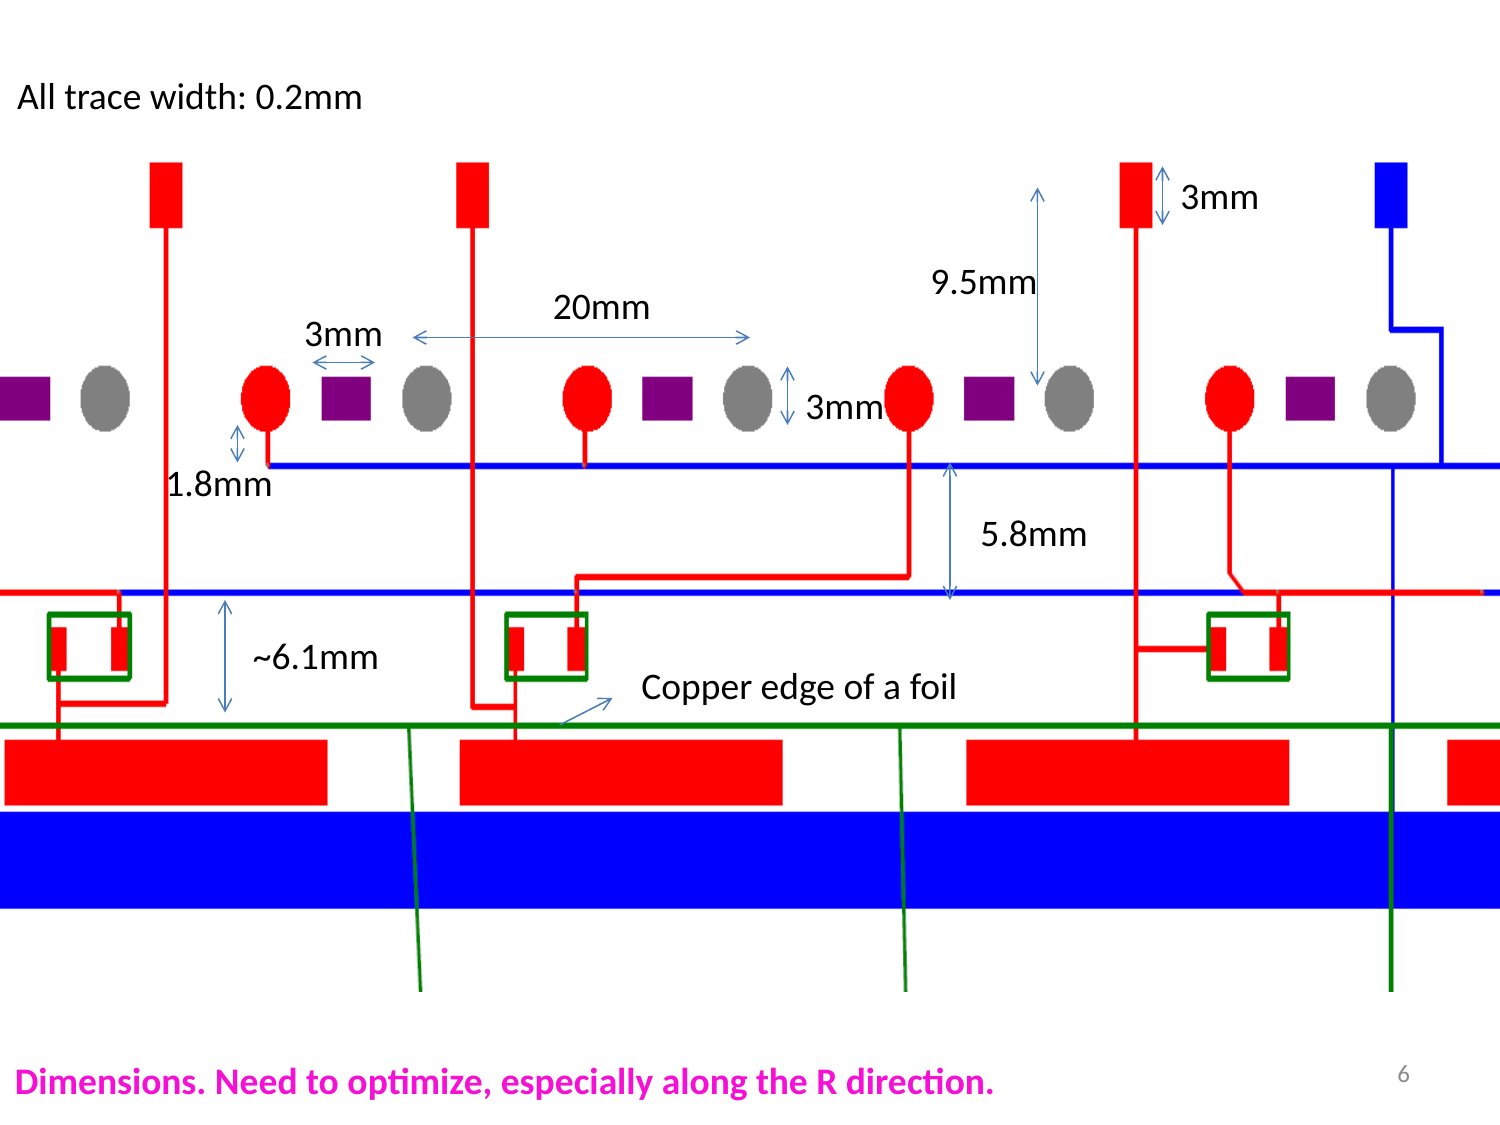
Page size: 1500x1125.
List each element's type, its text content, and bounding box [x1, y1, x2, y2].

slide_number 6 [1074, 1042, 1425, 1103]
text_box All trace width: 0.2mm [2, 64, 379, 125]
text_box Dimensions. Need to optimize, especially along the R direction. [0, 1049, 1500, 1110]
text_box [559, 697, 613, 726]
picture [0, 133, 1500, 992]
